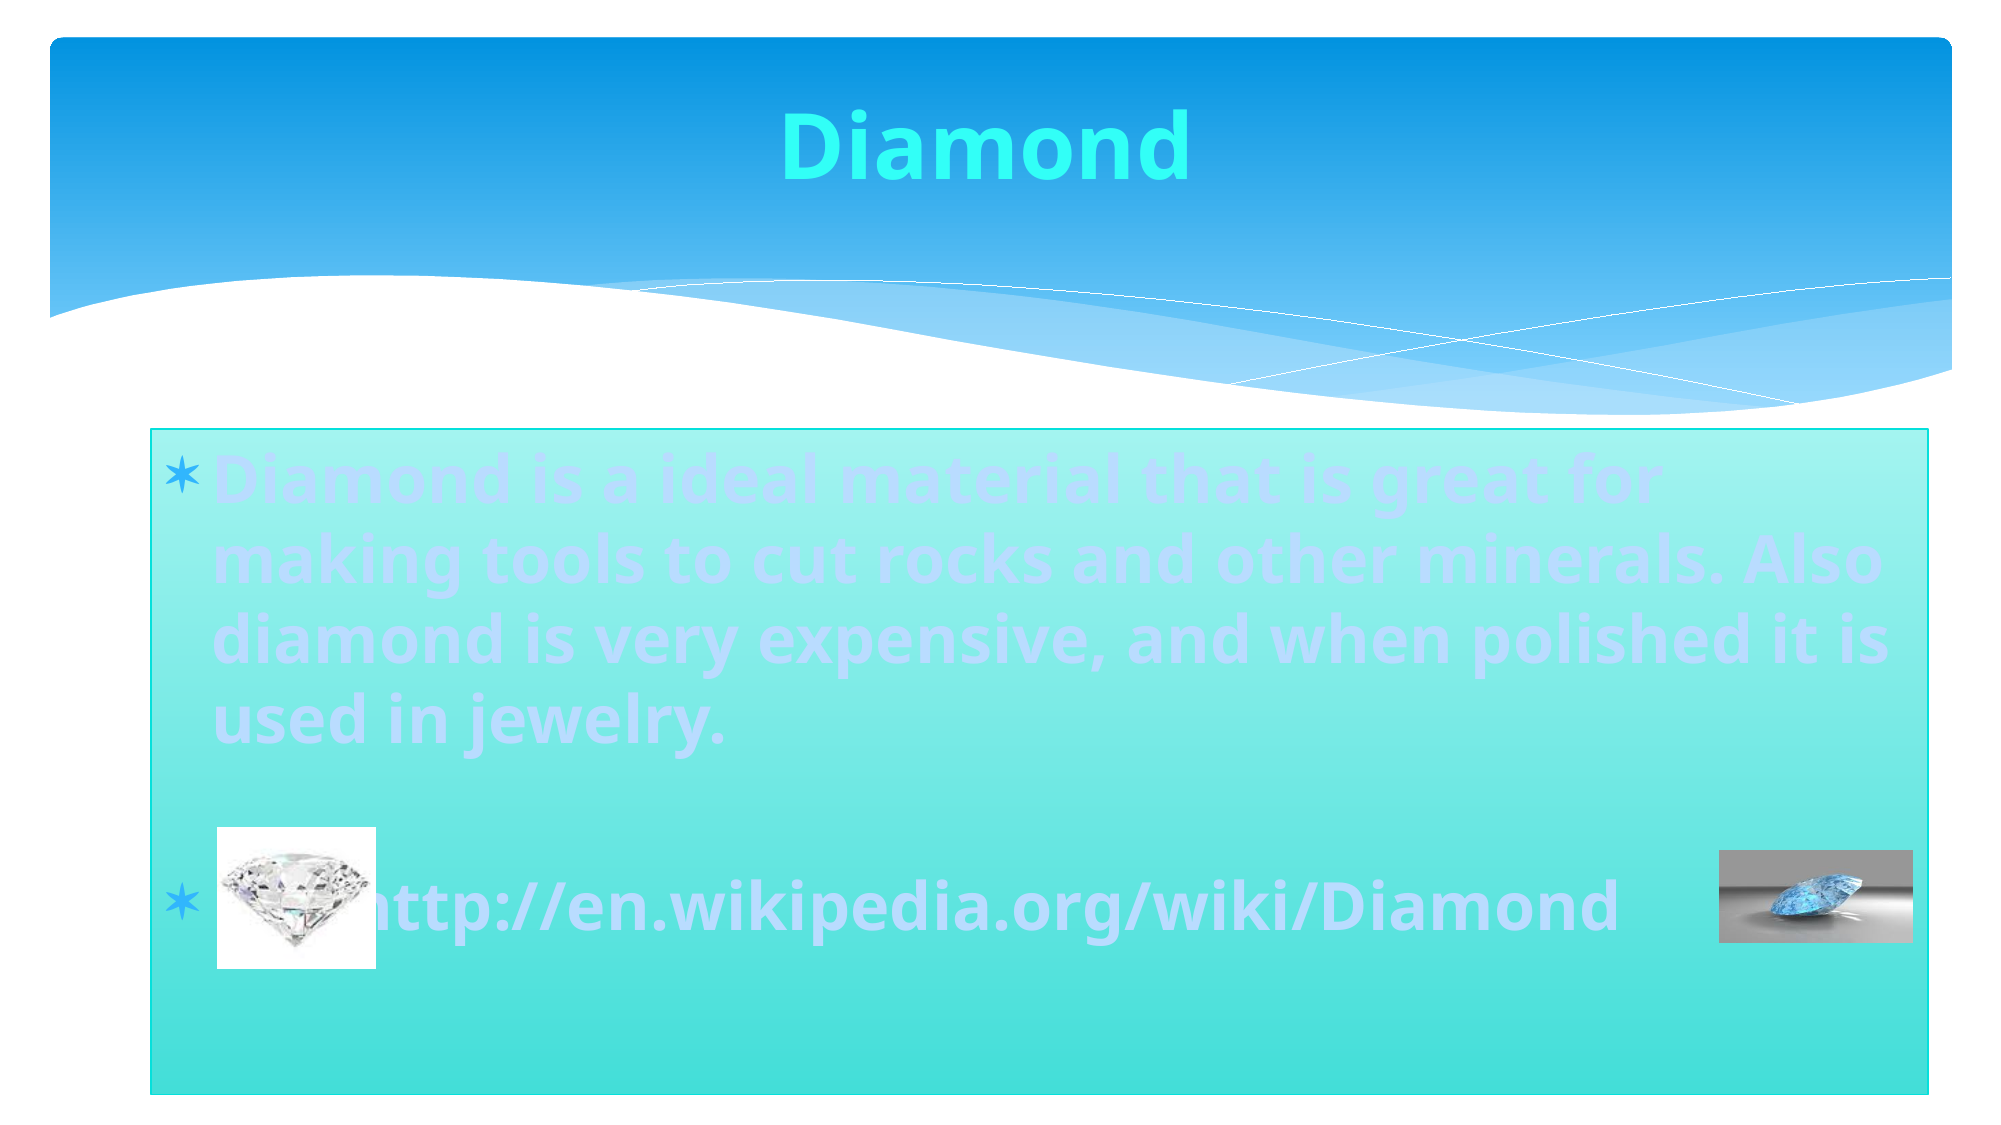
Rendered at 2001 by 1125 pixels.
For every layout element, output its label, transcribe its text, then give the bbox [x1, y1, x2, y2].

list Diamond is a ideal material that is great for making tools to cut rocks and other minerals. Also diamond is very expensive, and when polished it is used in jewelry. http://en.wikipedia.org/wiki/Diamond [150, 428, 1929, 1095]
picture [1718, 850, 1914, 943]
picture [217, 827, 376, 969]
title Diamond [123, 34, 1849, 252]
